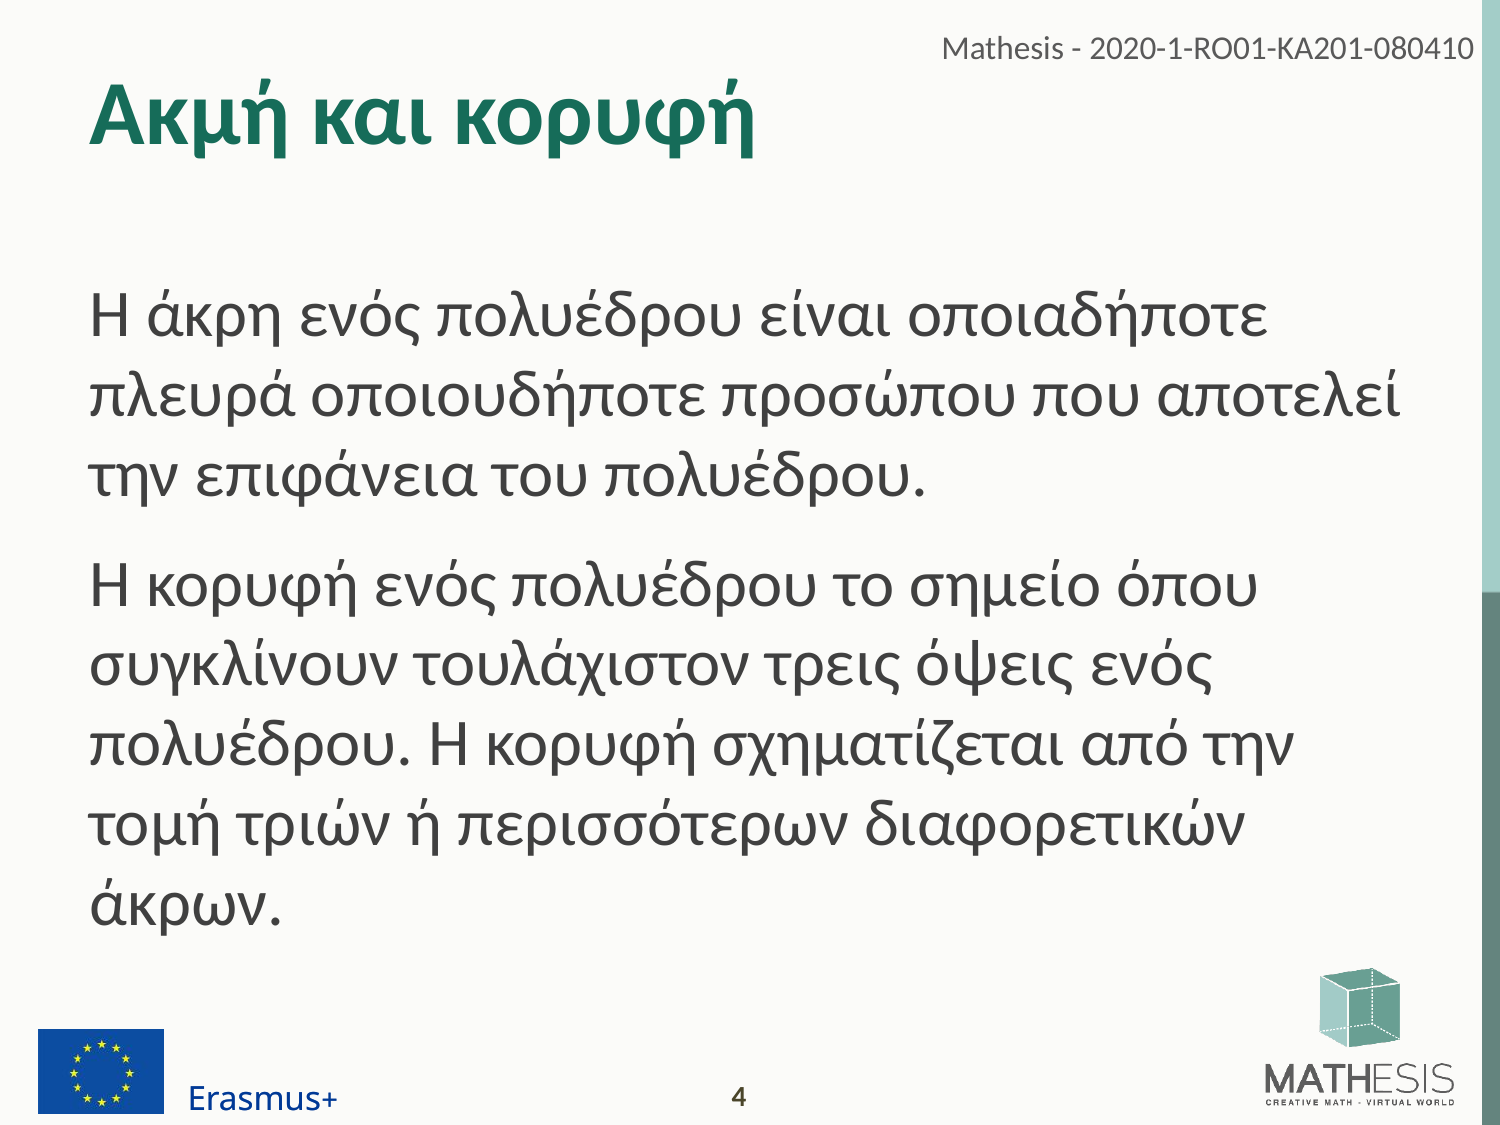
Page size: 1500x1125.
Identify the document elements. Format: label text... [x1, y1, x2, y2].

list Η άκρη ενός πολυέδρου είναι οποιαδήποτε πλευρά οποιουδήποτε προσώπου που αποτελεί την επιφάνεια του πολυέδρου. Η κορυφή ενός πολυέδρου το σημείο όπου συγκλίνουν τουλάχιστον τρεις όψεις ενός πολυέδρου. Η κορυφή σχηματίζεται από την τομή τριών ή περισσότερων διαφορετικών άκρων. [75, 262, 1425, 1005]
title Ακμή και κορυφή [75, 45, 1425, 233]
picture [38, 1029, 164, 1114]
